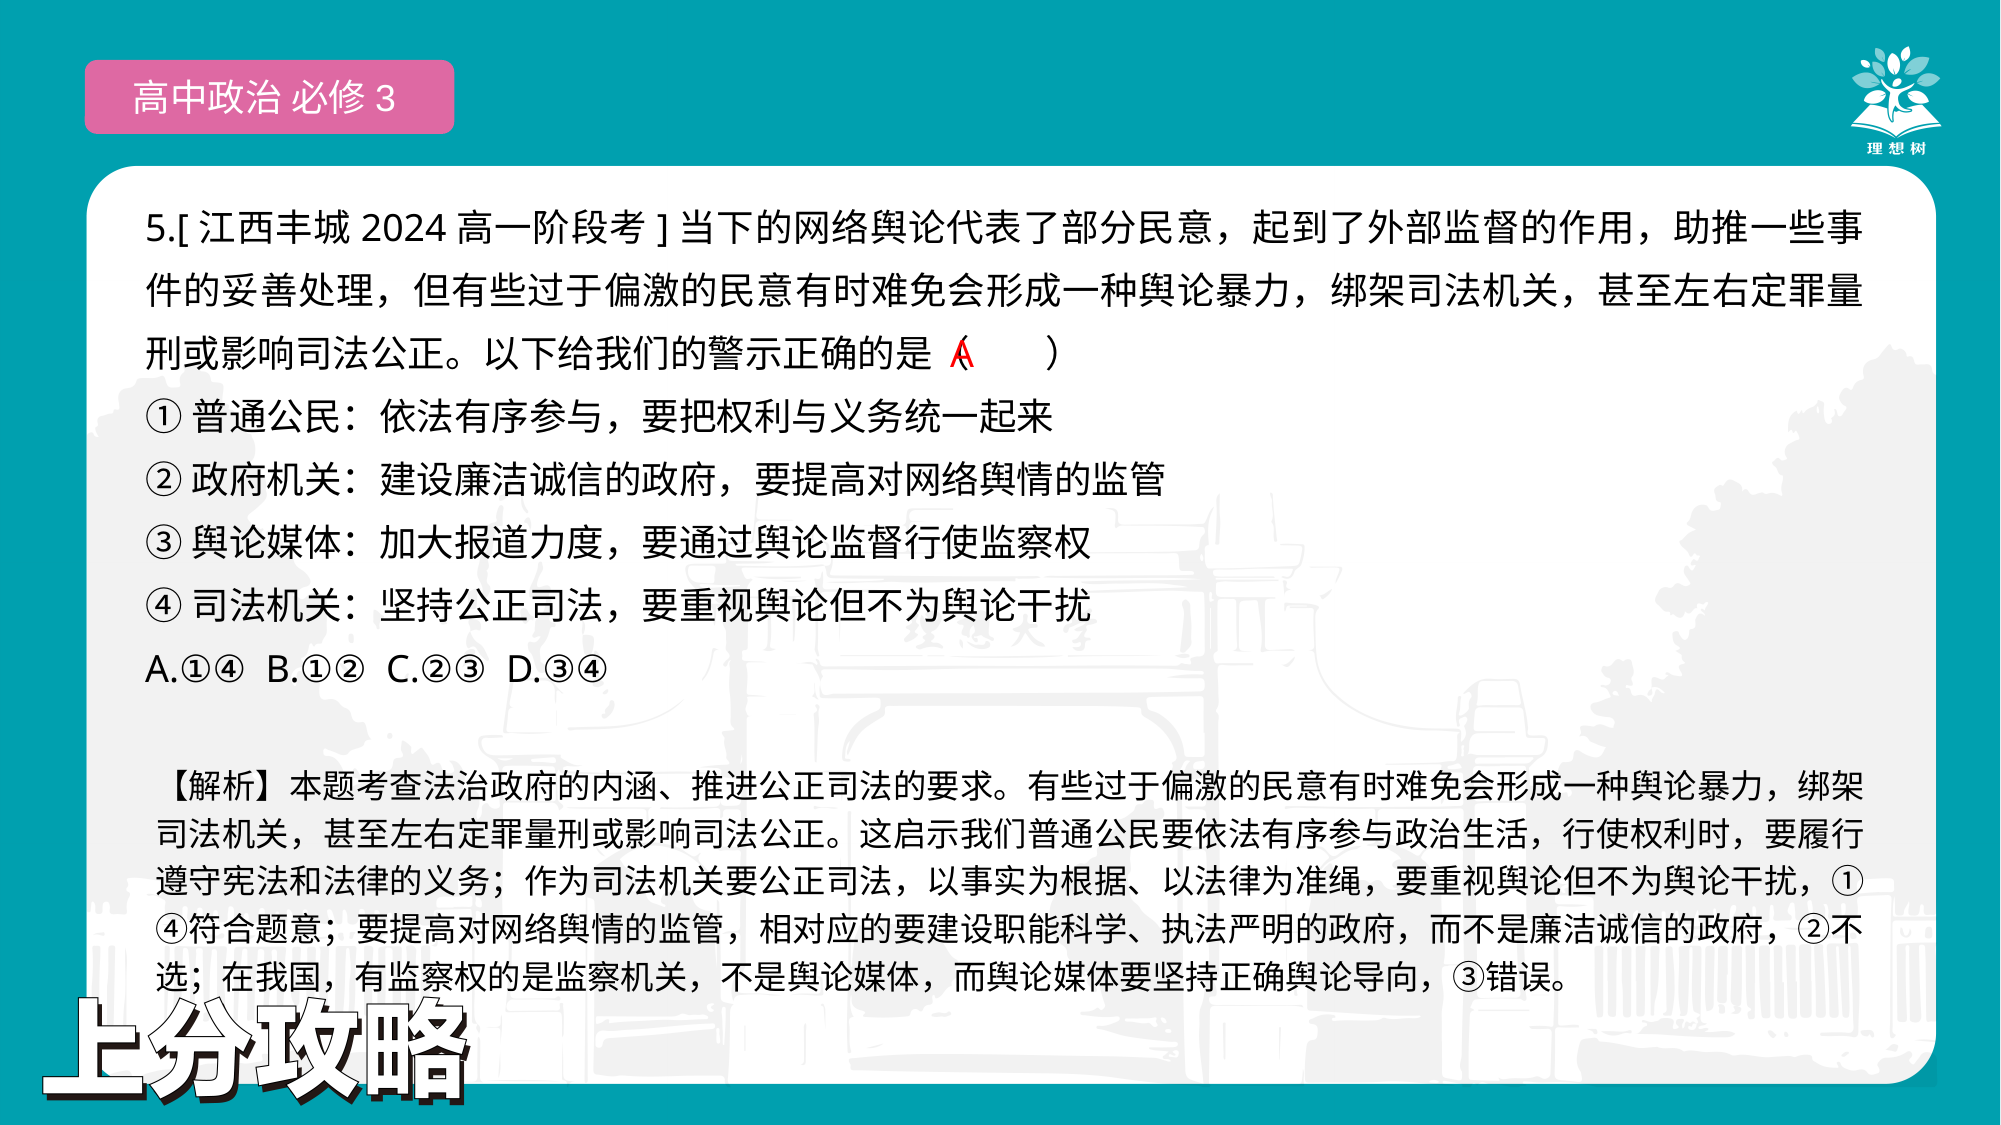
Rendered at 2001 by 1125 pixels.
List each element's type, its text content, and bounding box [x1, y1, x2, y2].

picture [0, 0, 2001, 1125]
text_box 【解析】本题考查法治政府的内涵、推进公正司法的要求。有些过于偏激的民意有时难免会形成一种舆论暴力，绑架司法机关，甚至左右定罪量刑或影响司法公正。这启示我们普通公民要依法有序参与政治生活，行使权利时，要履行遵守宪法和法律的义务；作为司法机关要公正司法，以事实为根据、以法律为准绳，要重视舆论但不为舆论干扰，①④符合题意；要提高对网络舆情的监管，相对应的要建设职能科学、执法严明的政府，而不是廉洁诚信的政府，②不选；在我国，有监察权的是监察机关，不是舆论媒体，而舆论媒体要坚持正确舆论导向，③错误。 [140, 749, 1880, 1004]
text_box 5.[江西丰城2024高一阶段考]当下的网络舆论代表了部分民意，起到了外部监督的作用，助推一些事件的妥善处理，但有些过于偏激的民意有时难免会形成一种舆论暴力，绑架司法机关，甚至左右定罪量刑或影响司法公正。以下给我们的警示正确的是（ ） ①普通公民：依法有序参与，要把权利与义务统一起来 ②政府机关：建设廉洁诚信的政府，要提高对网络舆情的监管 ③舆论媒体：加大报道力度，要通过舆论监督行使监察权 ④司法机关：坚持公正司法，要重视舆论但不为舆论干扰 A.①④ B.①② C.②③ D.③④ [130, 178, 1880, 698]
text_box A [925, 300, 1043, 383]
text_box 高中政治 必修3 [83, 58, 456, 135]
